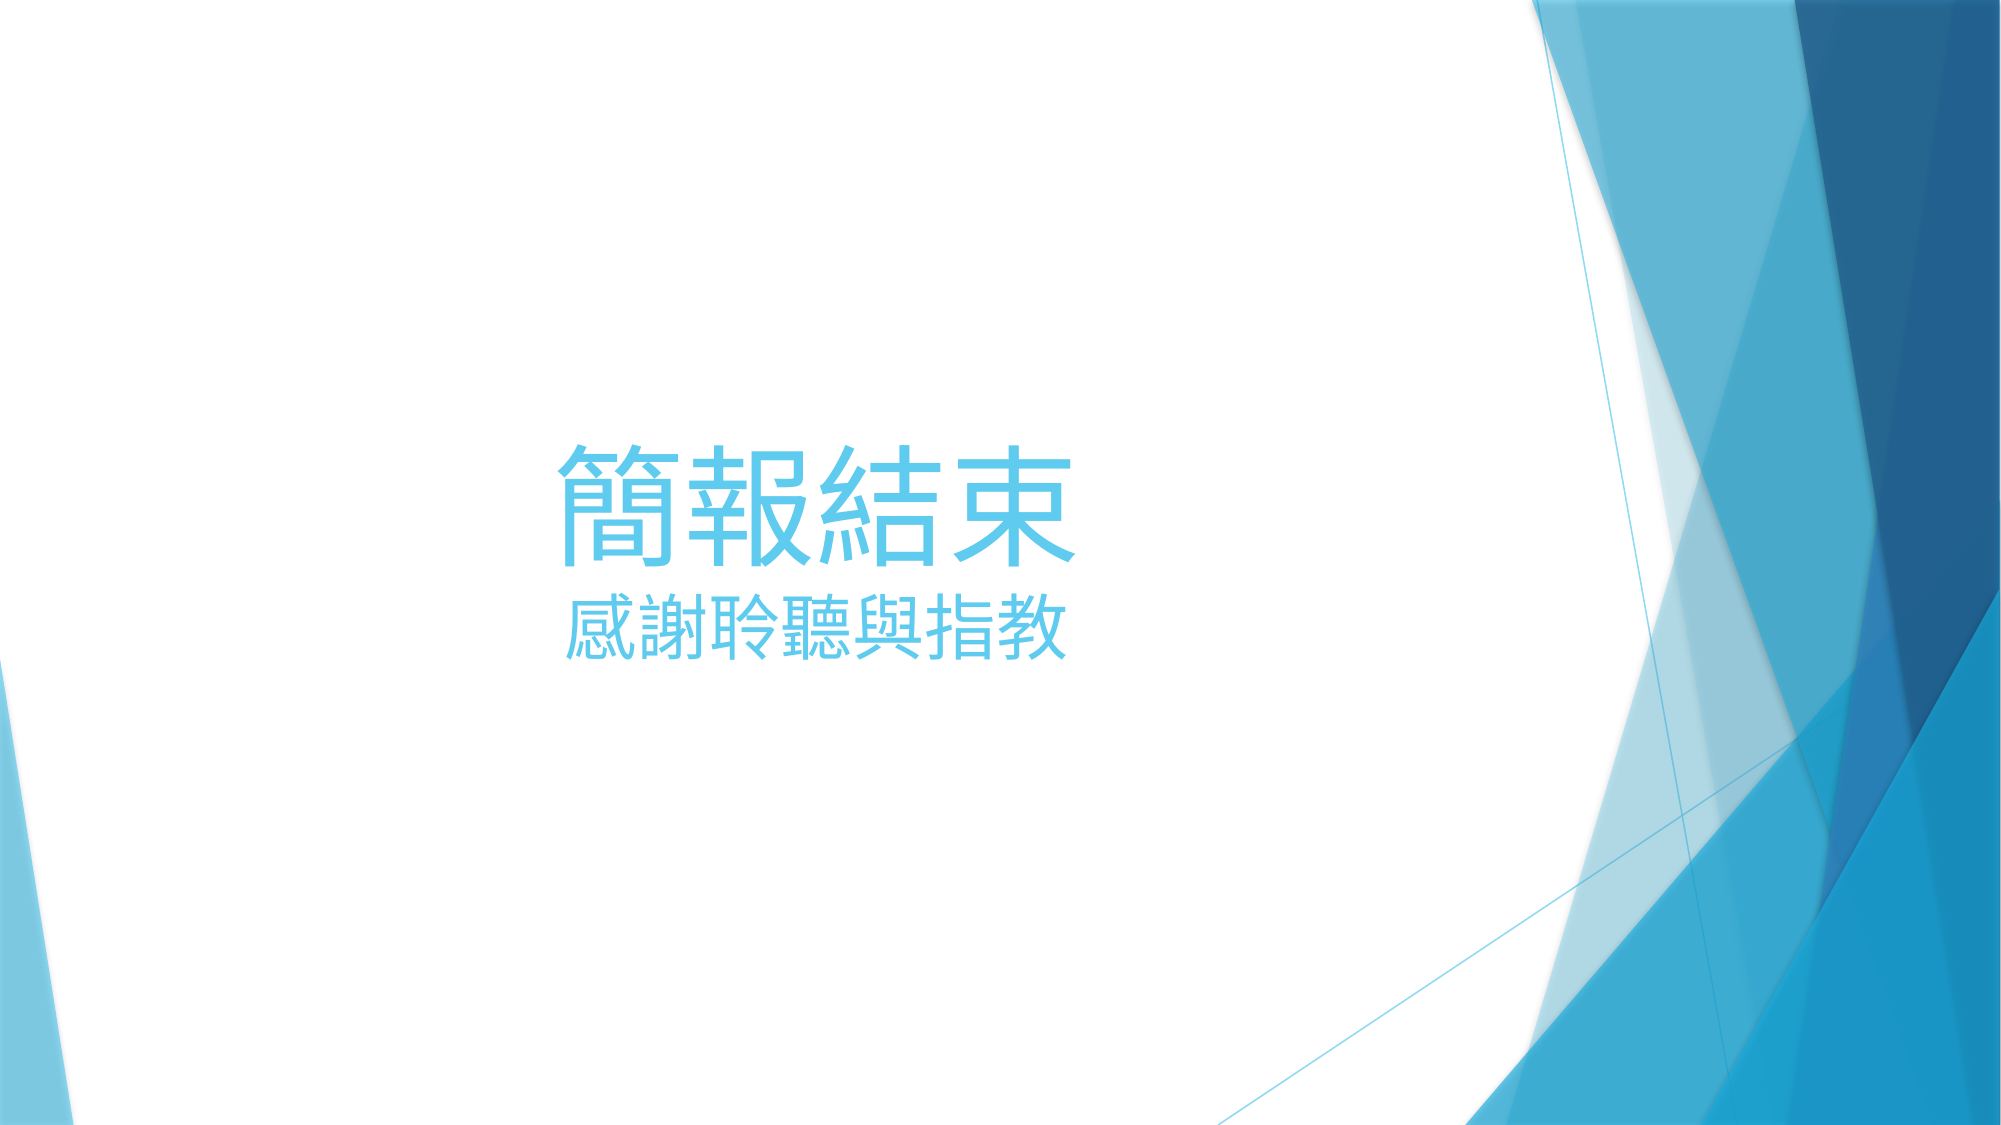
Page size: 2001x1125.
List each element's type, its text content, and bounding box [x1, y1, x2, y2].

title 簡報結束 感謝聆聽與指教 [111, 99, 1522, 851]
